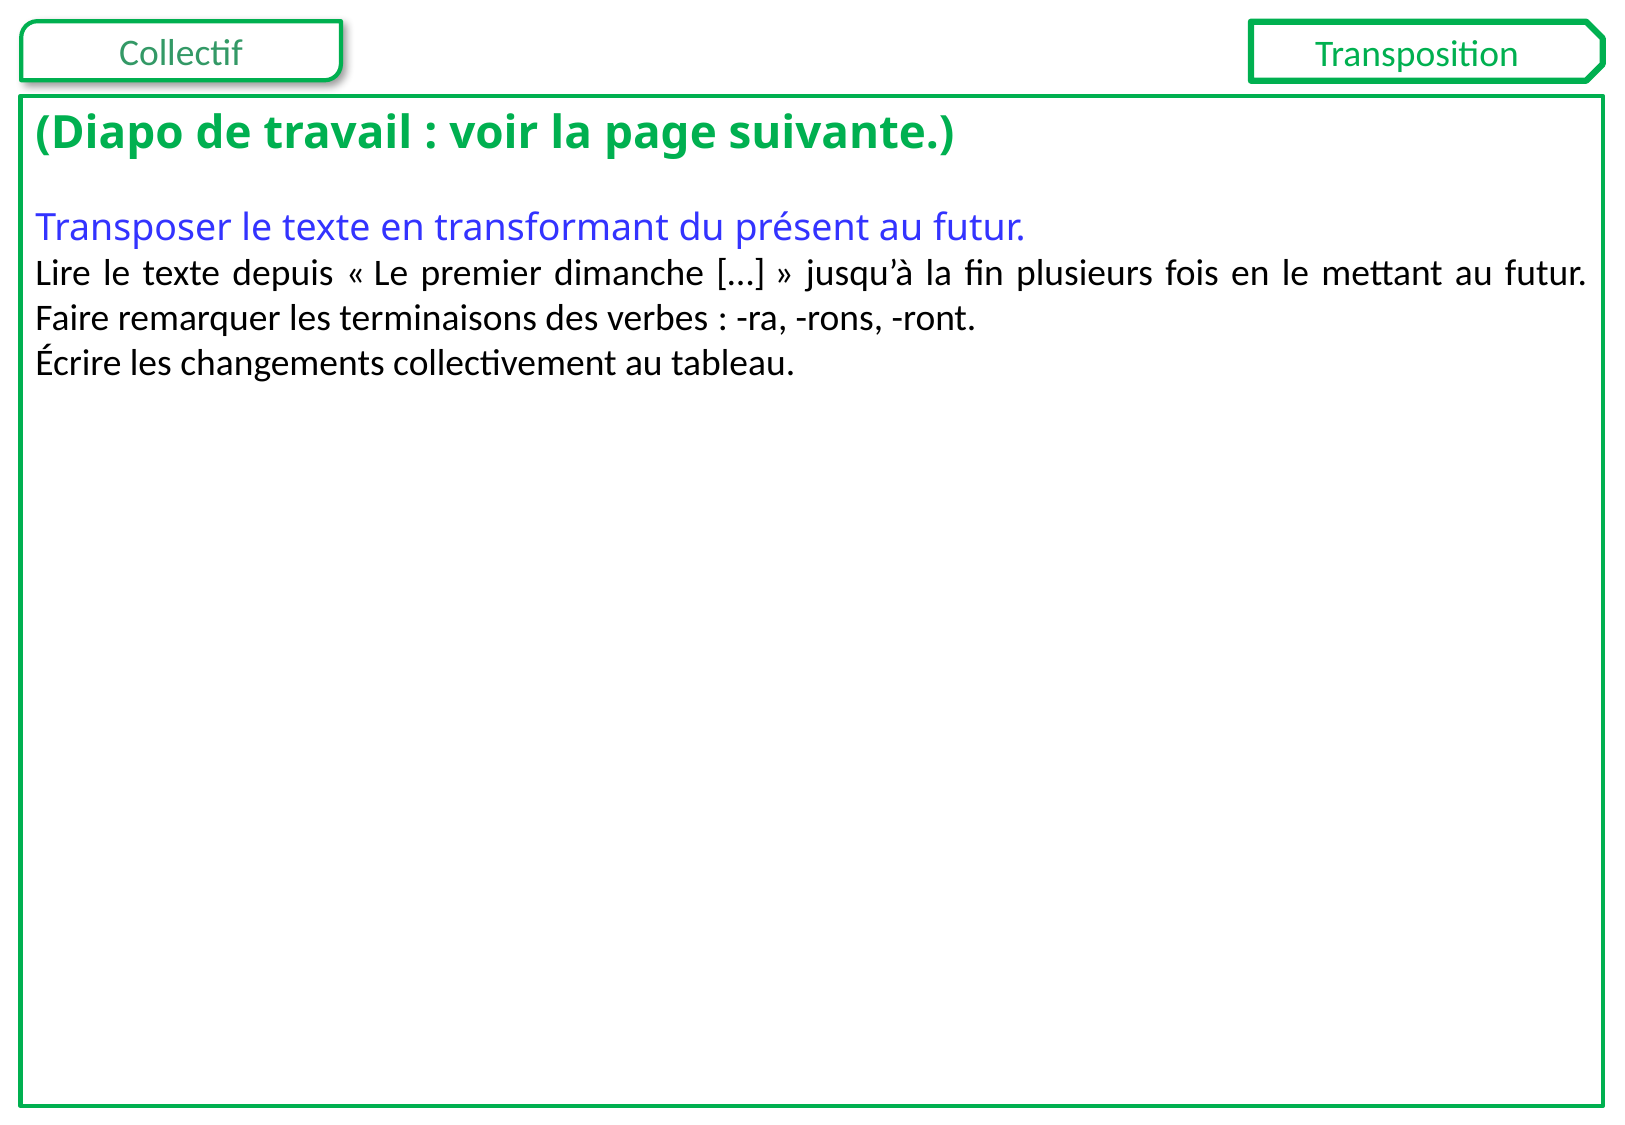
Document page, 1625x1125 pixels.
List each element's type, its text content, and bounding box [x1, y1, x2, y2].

list Transposition [1250, 21, 1584, 81]
list (Diapo de travail : voir la page suivante.) Transposer le texte en transformant du présent au futur. Lire le texte depuis « Le premier dimanche […] » jusqu’à la fin plusieurs fois en le mettant au futur. Faire remarquer les terminaisons des verbes : -ra, -rons, -ront. Écrire les changements collectivement au tableau. [18, 94, 1605, 1108]
